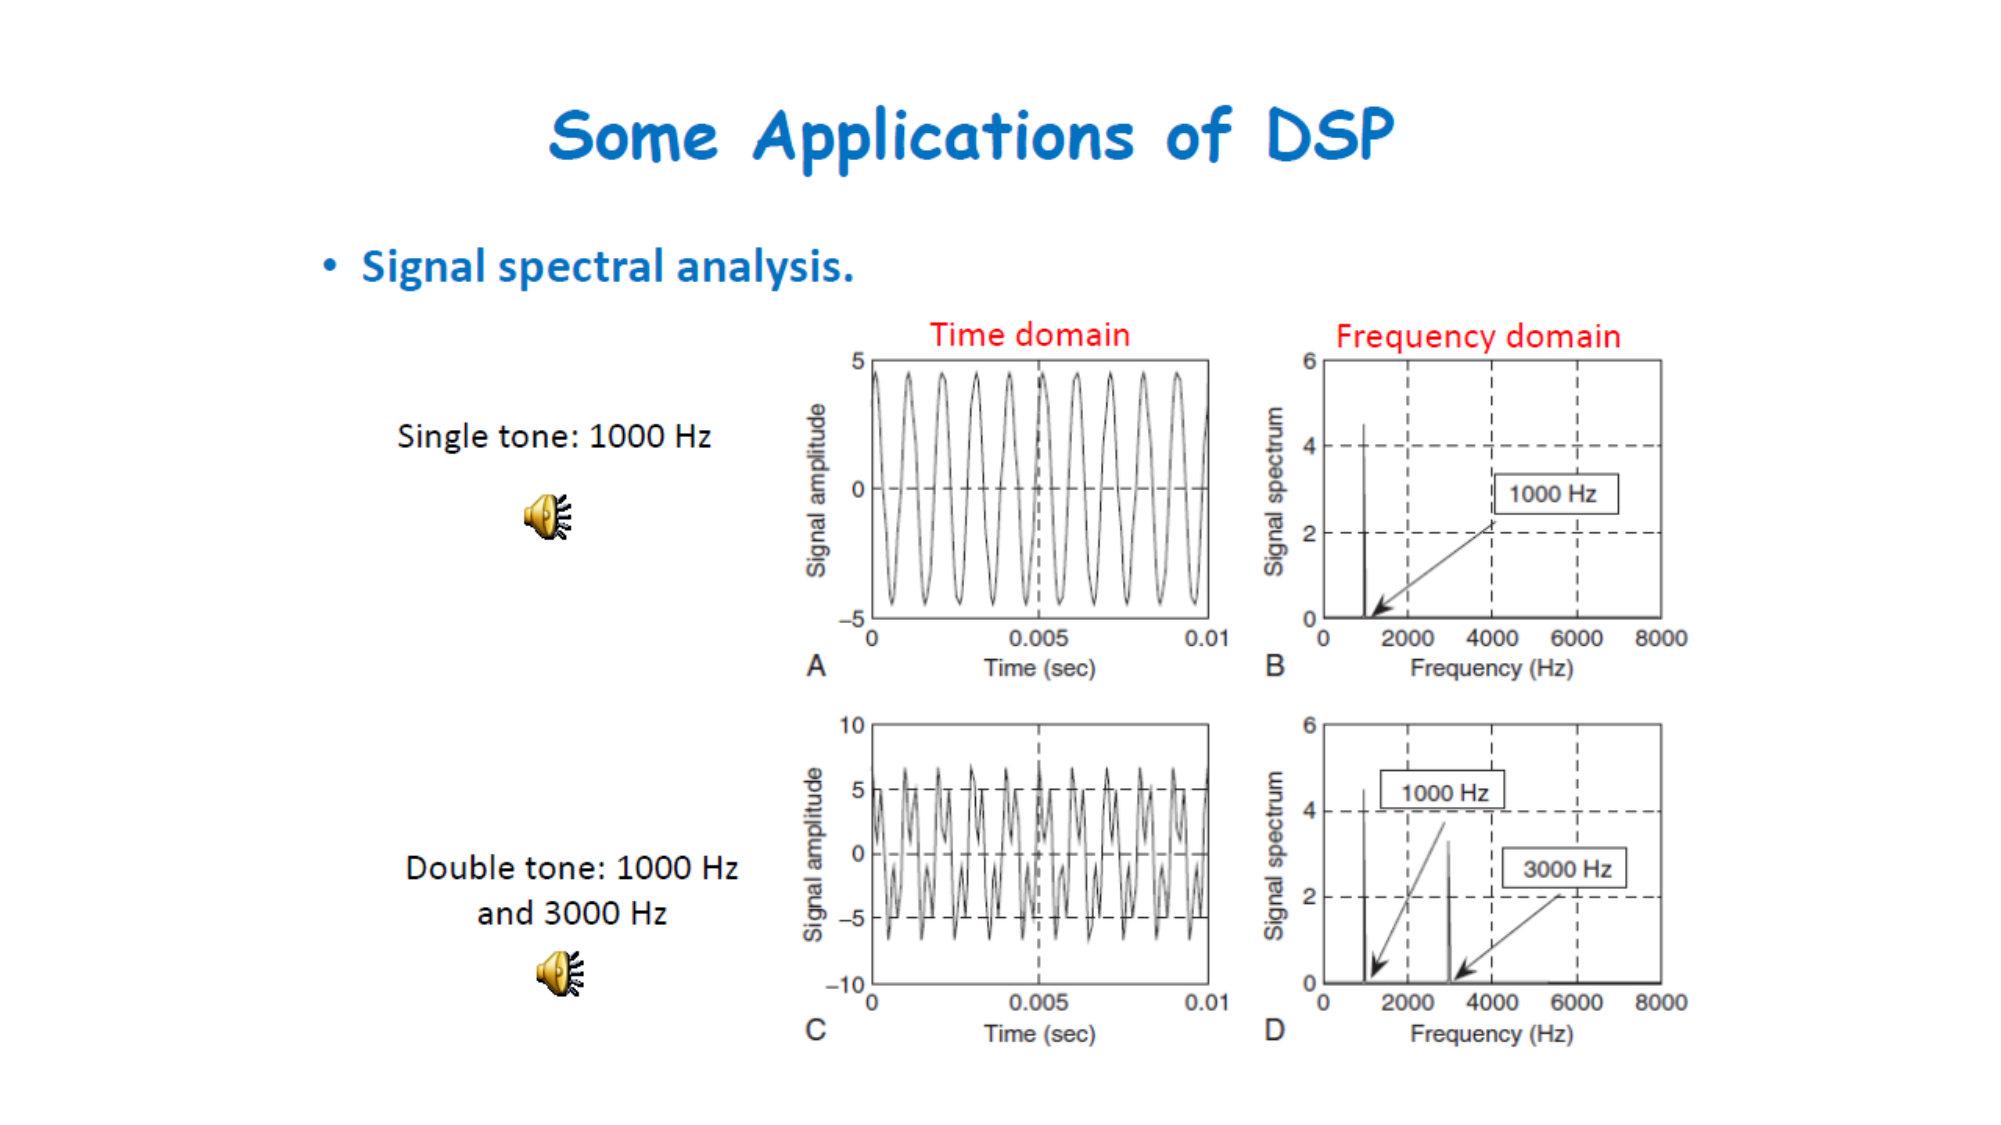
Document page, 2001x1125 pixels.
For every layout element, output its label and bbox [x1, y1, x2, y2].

picture [282, 49, 1718, 1076]
